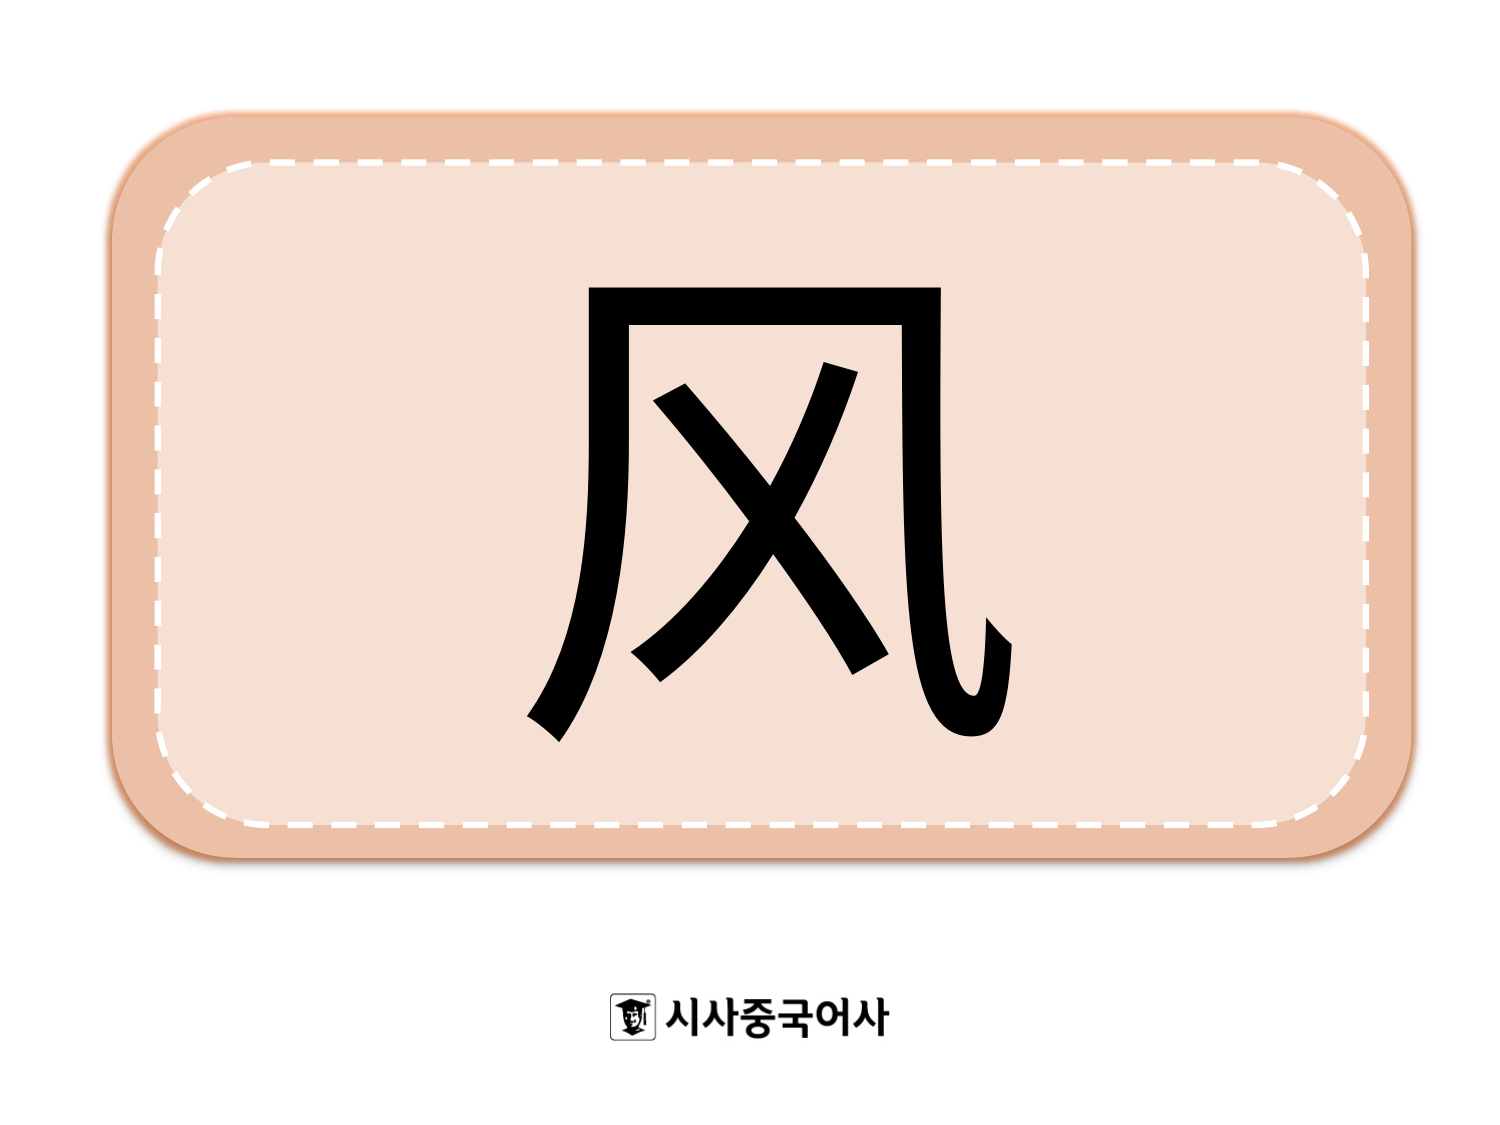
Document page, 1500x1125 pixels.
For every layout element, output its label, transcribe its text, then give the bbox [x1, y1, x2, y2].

text_box 风 [162, 160, 1371, 824]
picture [602, 987, 898, 1047]
